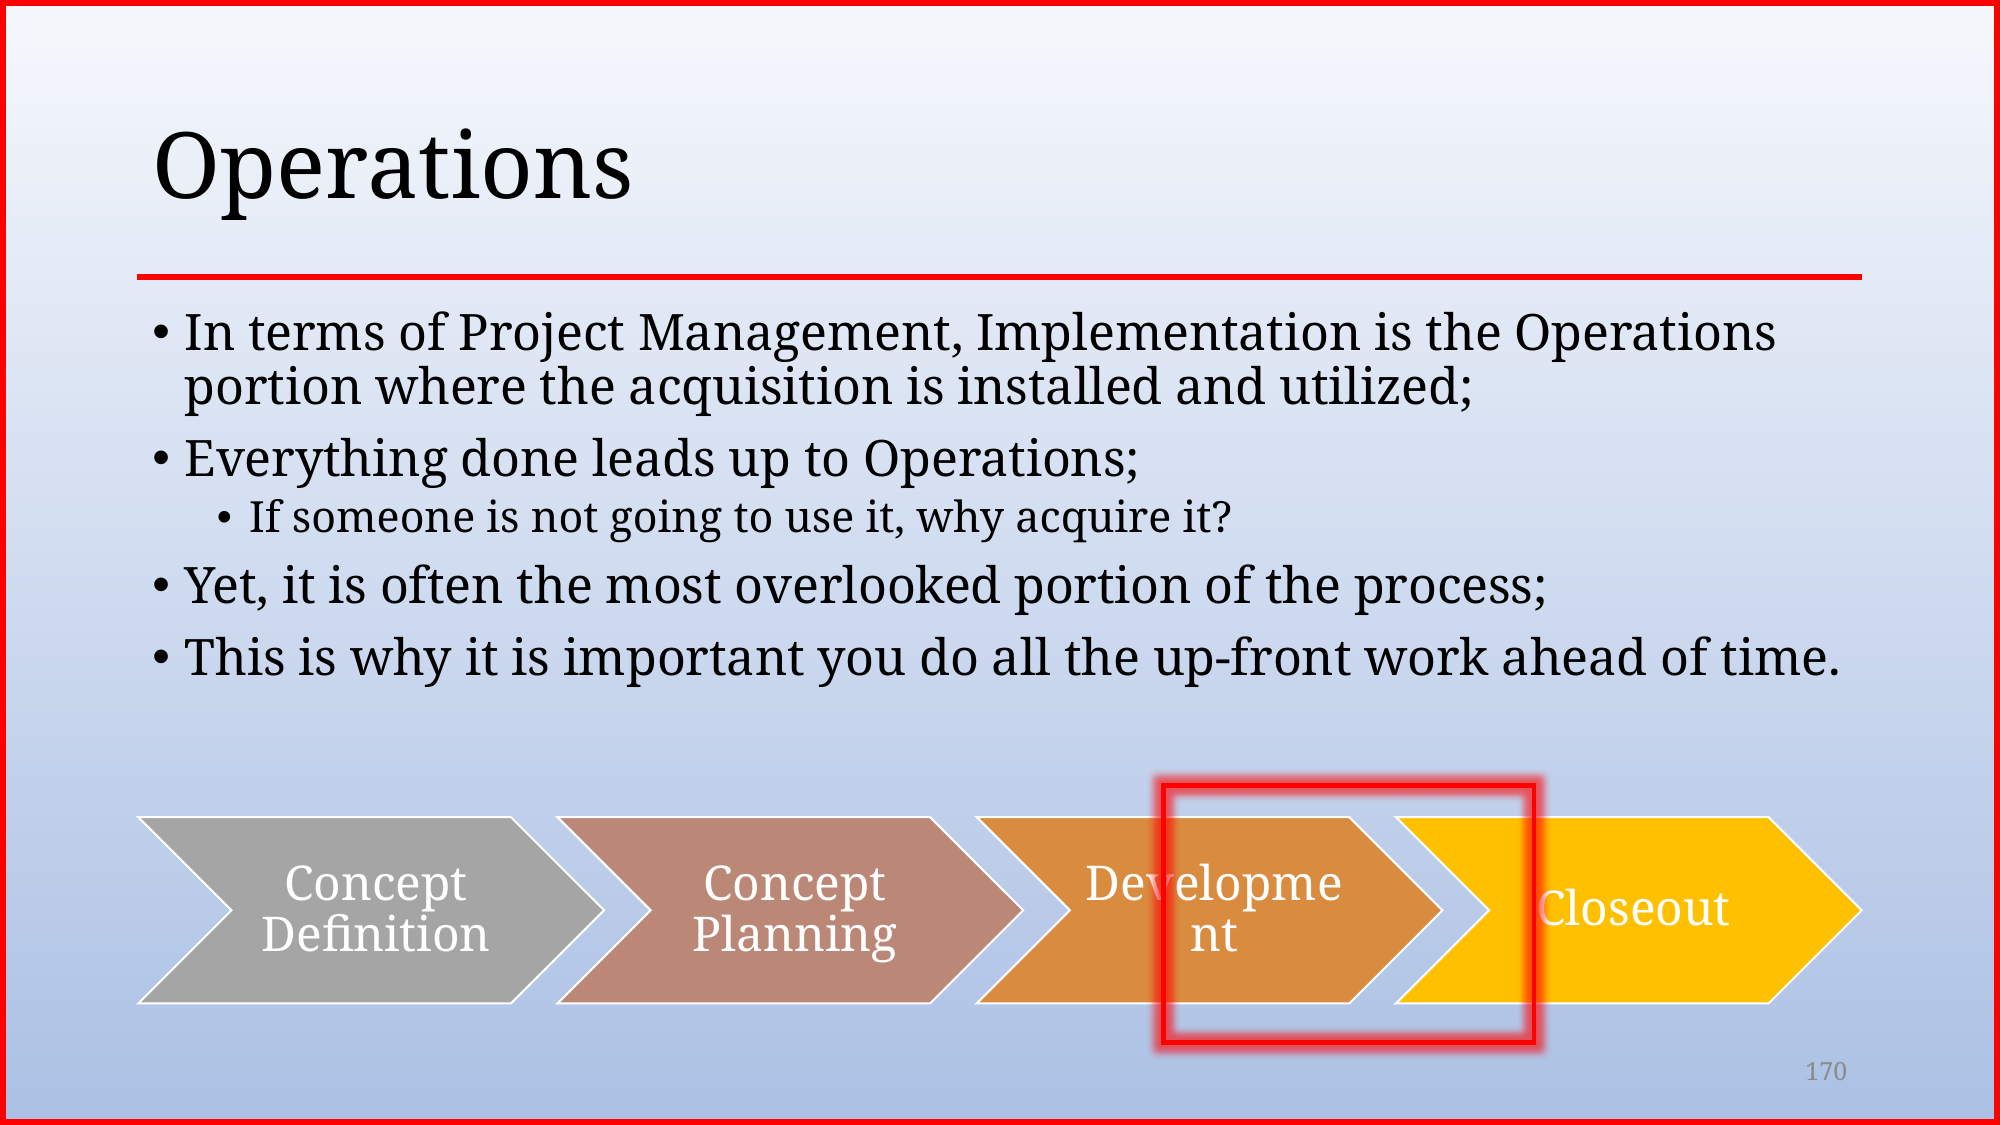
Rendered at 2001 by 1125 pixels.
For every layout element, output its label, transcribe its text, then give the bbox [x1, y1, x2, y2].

title Operations [137, 59, 1863, 278]
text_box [137, 755, 1863, 1066]
list In terms of Project Management, Implementation is the Operations portion where the acquisition is installed and utilized; Everything done leads up to Operations; If someone is not going to use it, why acquire it? Yet, it is often the most overlooked portion of the process; This is why it is important you do all the up-front work ahead of time. [137, 299, 1863, 733]
slide_number 170 [1412, 1066, 1863, 1103]
